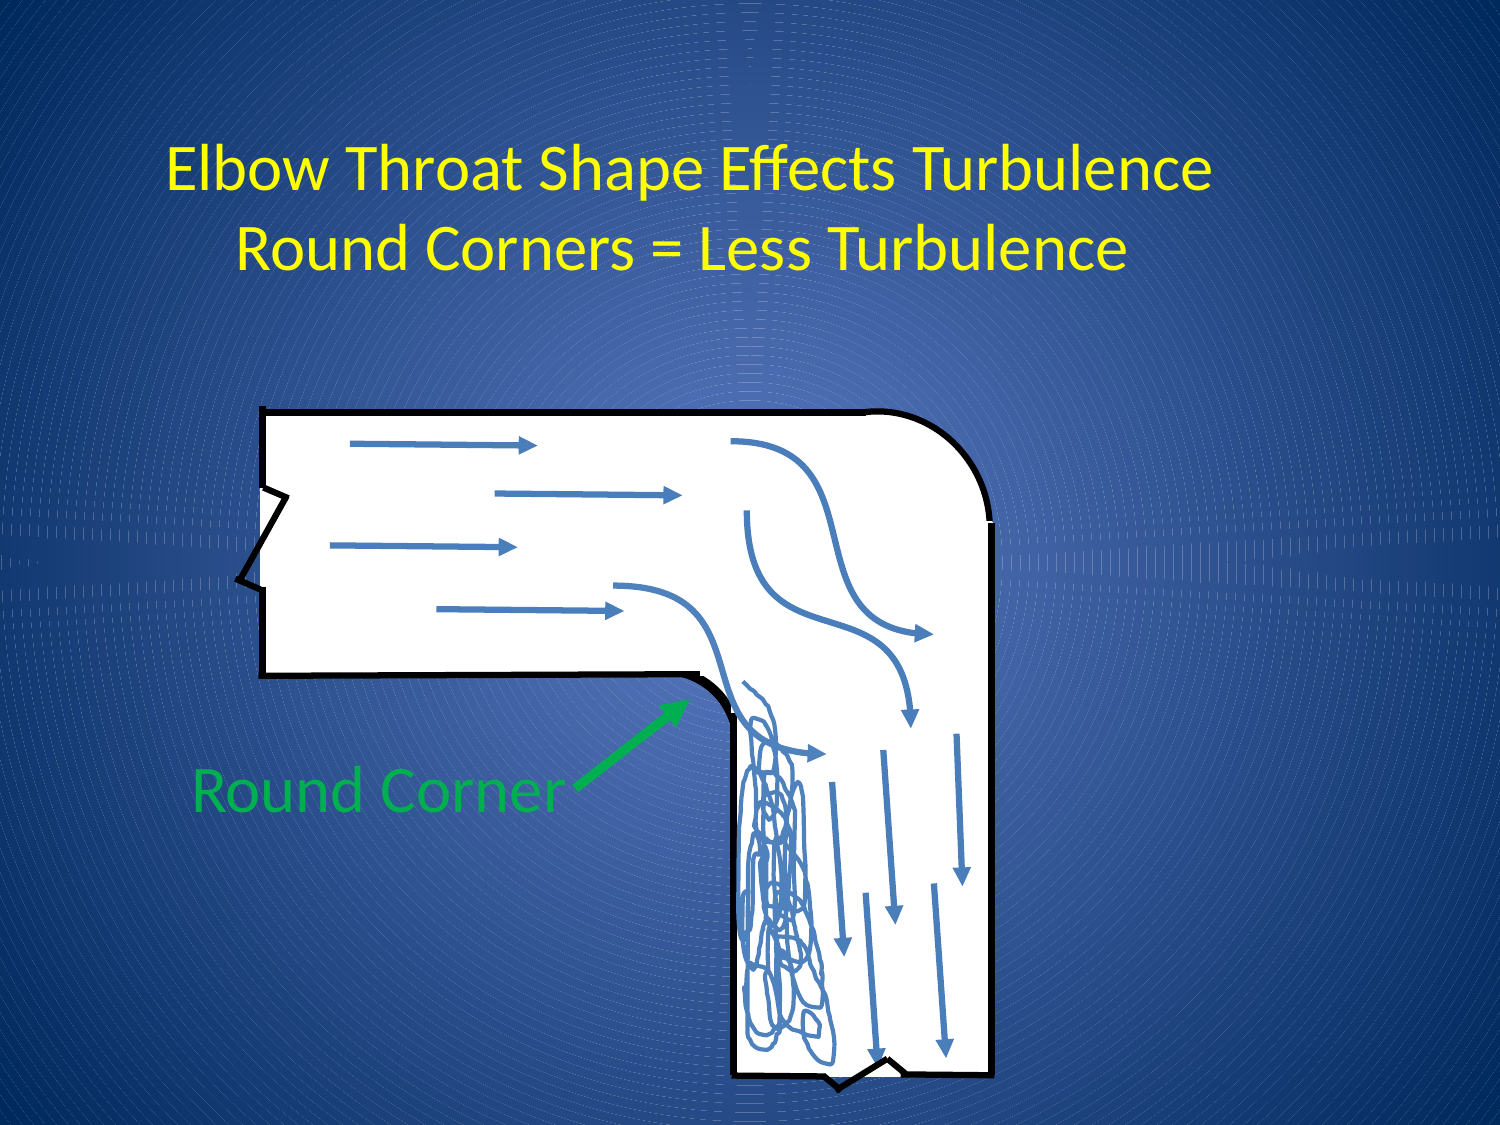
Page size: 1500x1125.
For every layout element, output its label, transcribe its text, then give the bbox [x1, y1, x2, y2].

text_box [835, 1058, 888, 1091]
text_box [738, 763, 837, 1067]
text_box [266, 420, 864, 672]
text_box [738, 939, 830, 1074]
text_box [831, 781, 845, 957]
text_box [794, 521, 993, 1072]
text_box [770, 937, 774, 975]
text_box [864, 409, 992, 521]
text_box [865, 892, 878, 1057]
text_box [822, 1075, 842, 1091]
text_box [436, 608, 607, 612]
text_box [766, 806, 771, 816]
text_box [612, 585, 827, 755]
text_box [738, 763, 745, 802]
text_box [719, 537, 939, 702]
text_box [730, 440, 934, 535]
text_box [240, 495, 287, 579]
text_box Round Corner [176, 737, 582, 833]
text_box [575, 698, 690, 789]
text_box Elbow Throat Shape Effects Turbulence Round Corners = Less Turbulence [150, 116, 1230, 292]
text_box [750, 857, 763, 962]
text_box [933, 883, 947, 1059]
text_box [235, 578, 261, 590]
text_box [769, 886, 773, 904]
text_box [883, 749, 896, 925]
text_box [777, 814, 784, 835]
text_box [887, 1058, 906, 1075]
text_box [956, 733, 963, 887]
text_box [263, 487, 289, 499]
text_box [746, 772, 754, 848]
